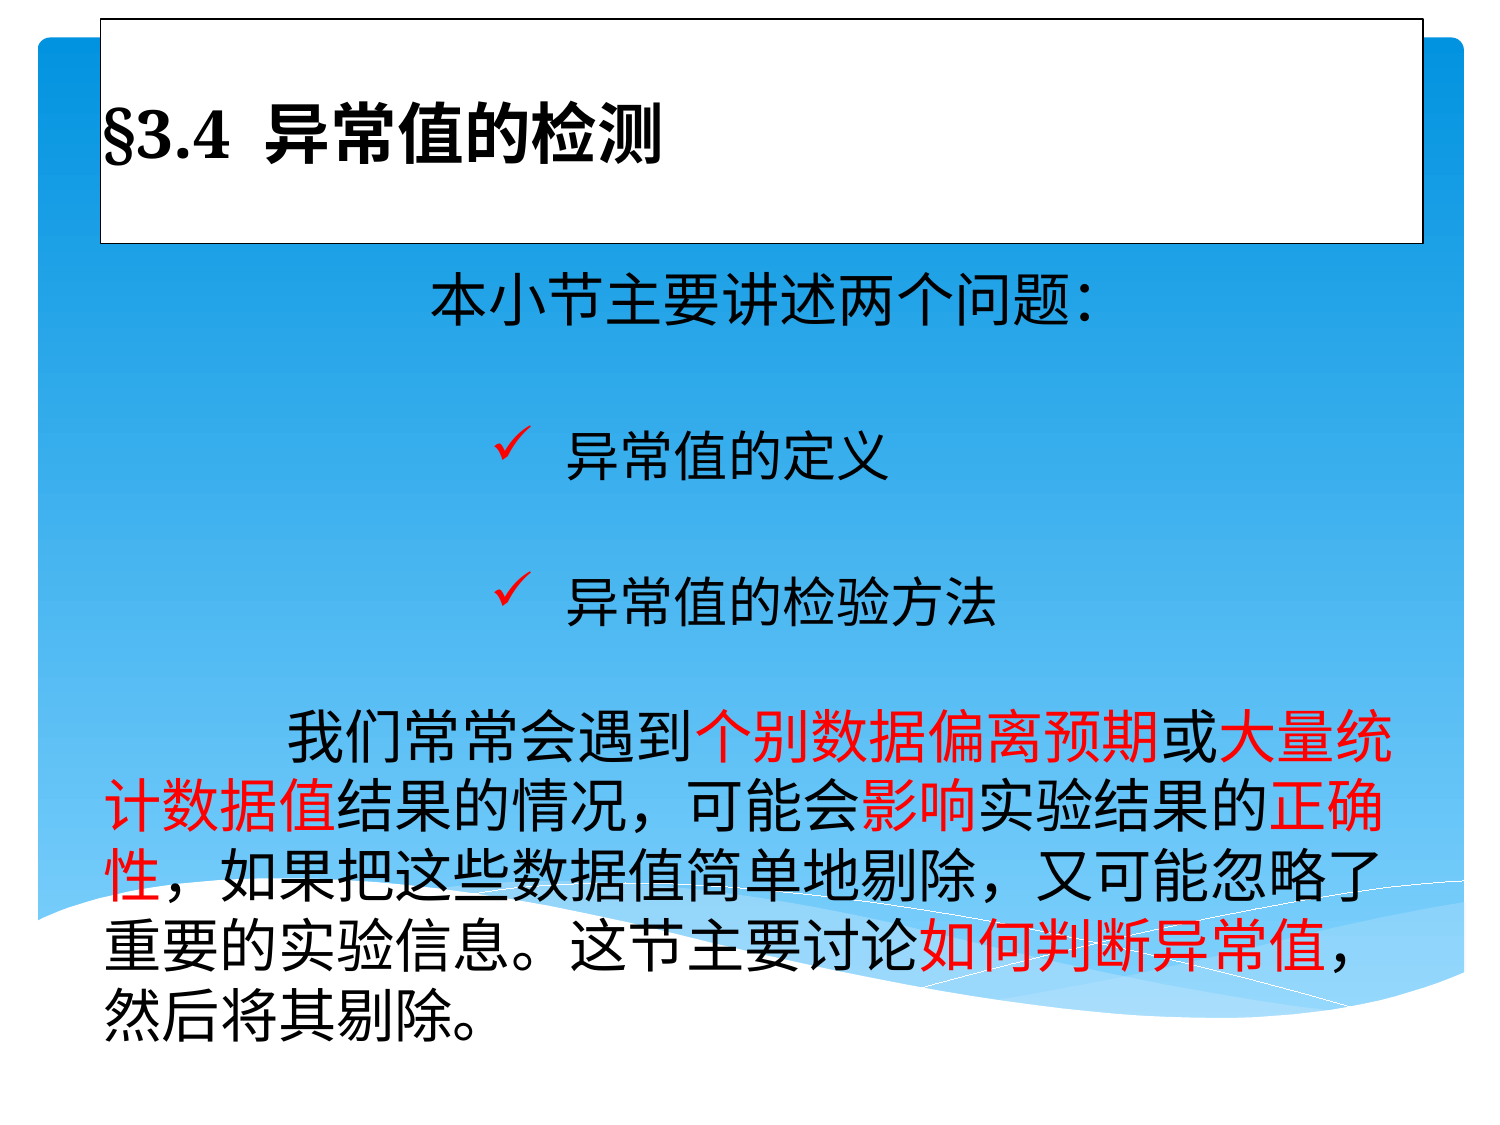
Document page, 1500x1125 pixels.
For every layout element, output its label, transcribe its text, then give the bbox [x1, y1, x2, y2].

text_box 我们常常会遇到个别数据偏离预期或大量统计数据值结果的情况，可能会影响实验结果的正确性，如果把这些数据值简单地剔除，又可能忽略了重要的实验信息。这节主要讨论如何判断异常值，然后将其剔除。 [88, 692, 1447, 1125]
title §3.4 异常值的检测 [100, 19, 1424, 244]
subtitle 本小节主要讲述两个问题： 异常值的定义 异常值的检验方法 [100, 255, 1459, 740]
